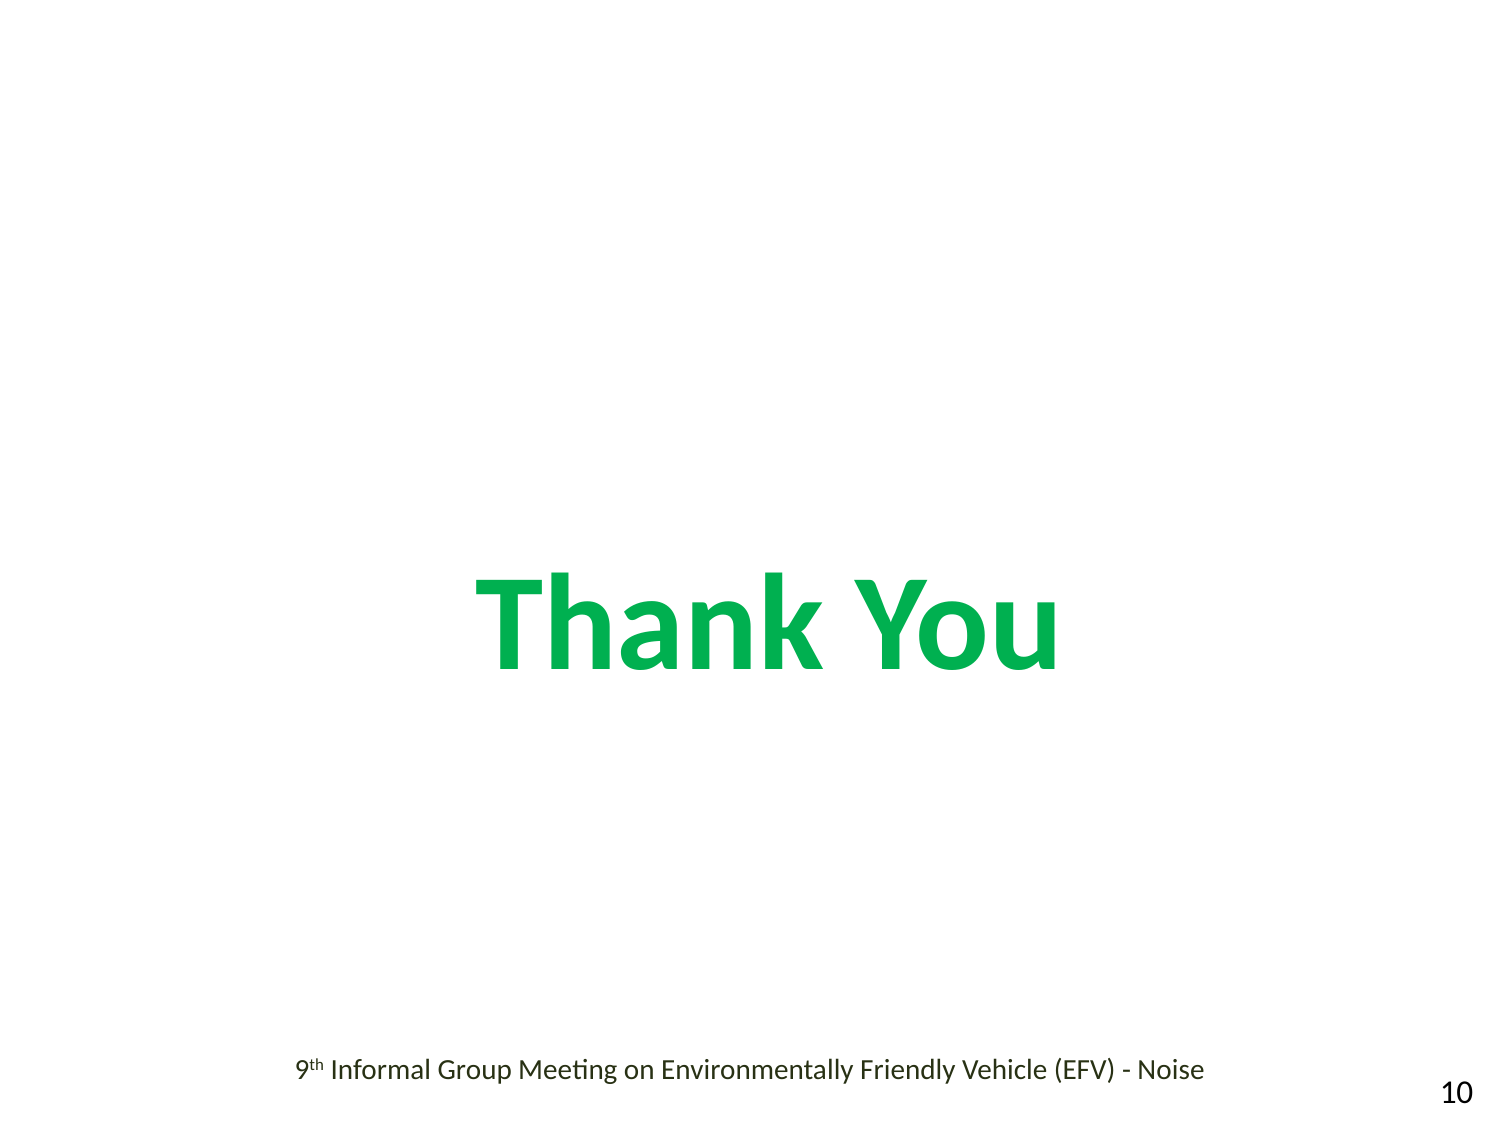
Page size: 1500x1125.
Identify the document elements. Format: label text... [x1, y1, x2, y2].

text_box 10 [1424, 1062, 1500, 1118]
footer 9th Informal Group Meeting on Environmentally Friendly Vehicle (EFV) - Noise [75, 1037, 1425, 1098]
text_box Thank You [460, 525, 1079, 705]
